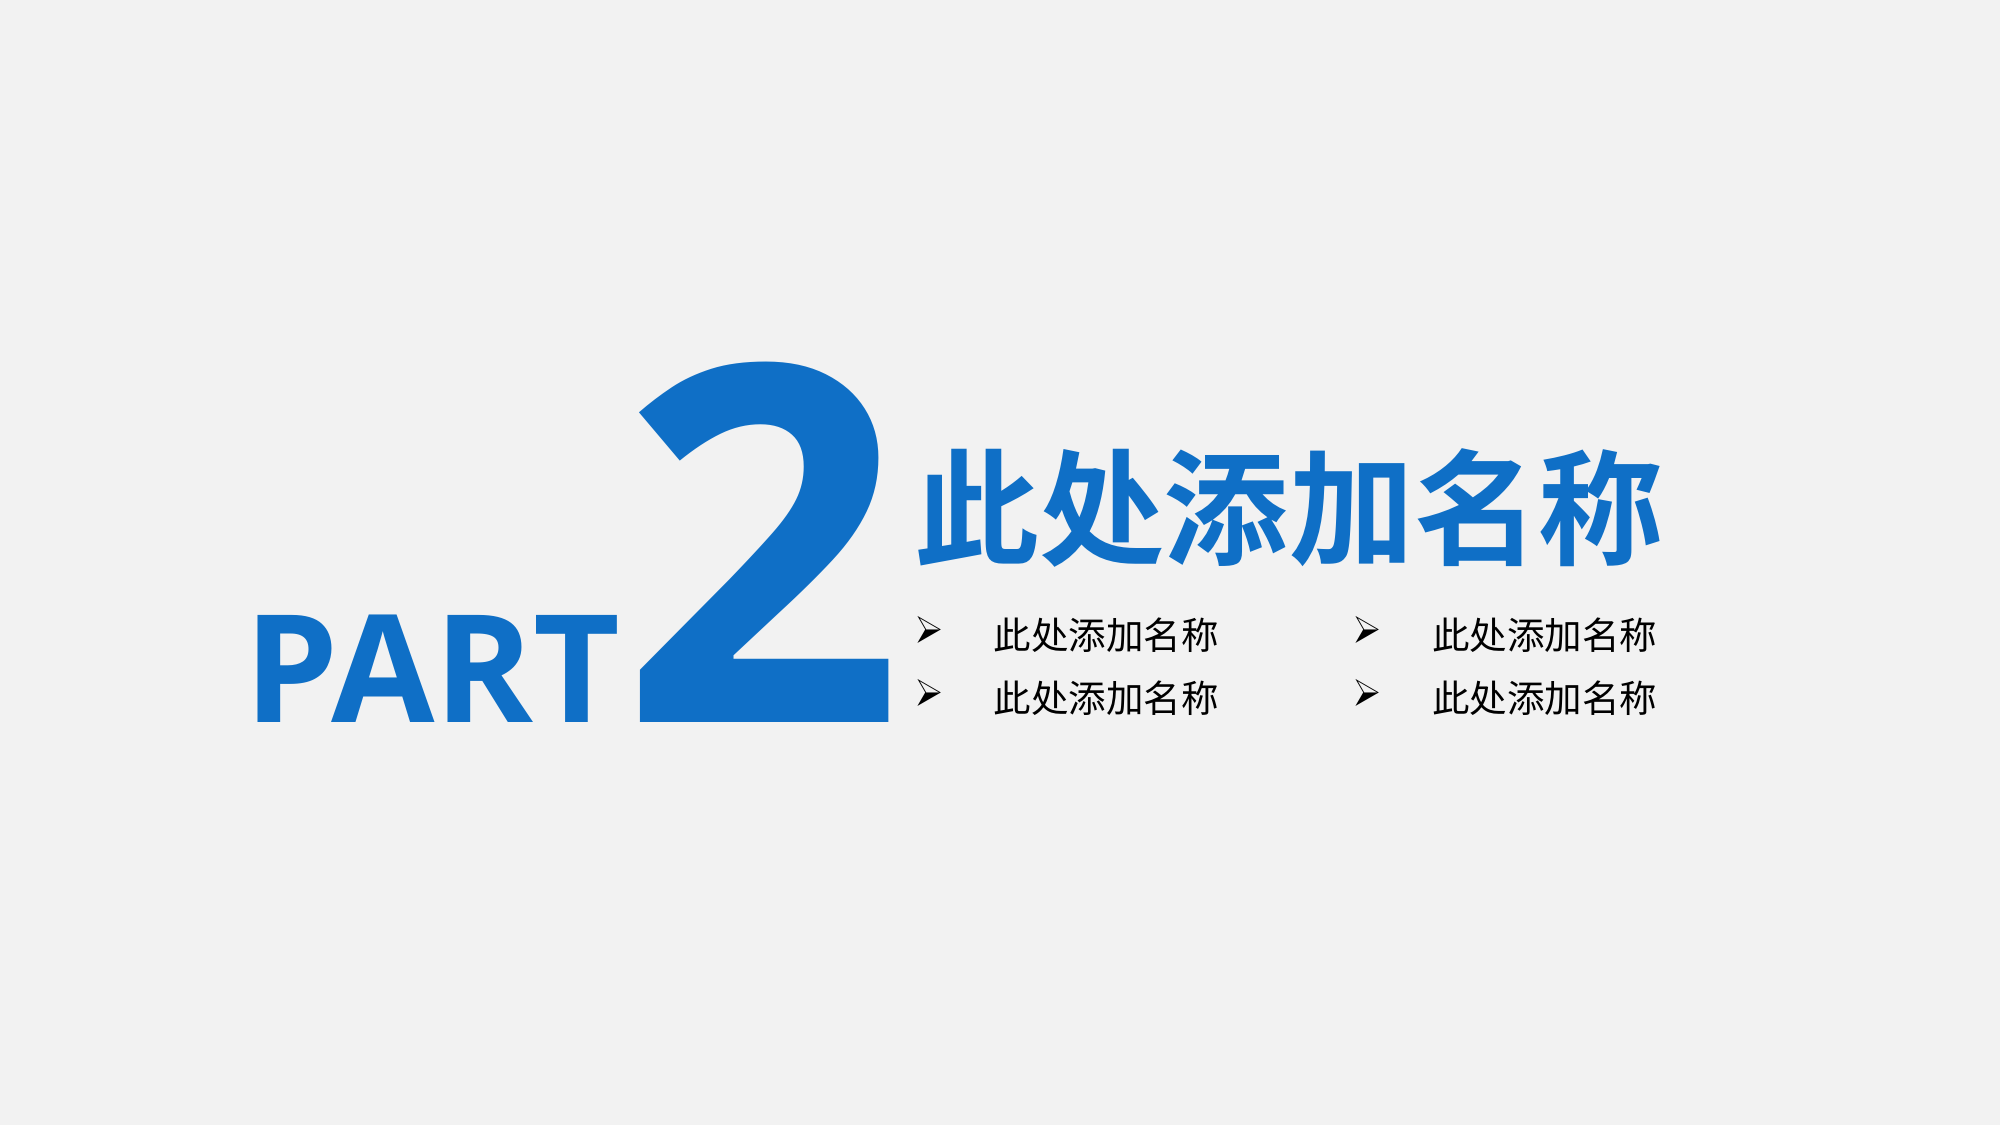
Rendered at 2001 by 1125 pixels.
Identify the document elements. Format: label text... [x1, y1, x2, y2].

text_box 此处添加名称 [899, 604, 1234, 665]
text_box 此处添加名称 [899, 667, 1234, 728]
text_box 此处添加名称 [1337, 604, 1672, 665]
text_box PART2 [229, 217, 921, 830]
text_box 此处添加名称 [1337, 667, 1672, 728]
text_box 此处添加名称 [899, 423, 1713, 588]
